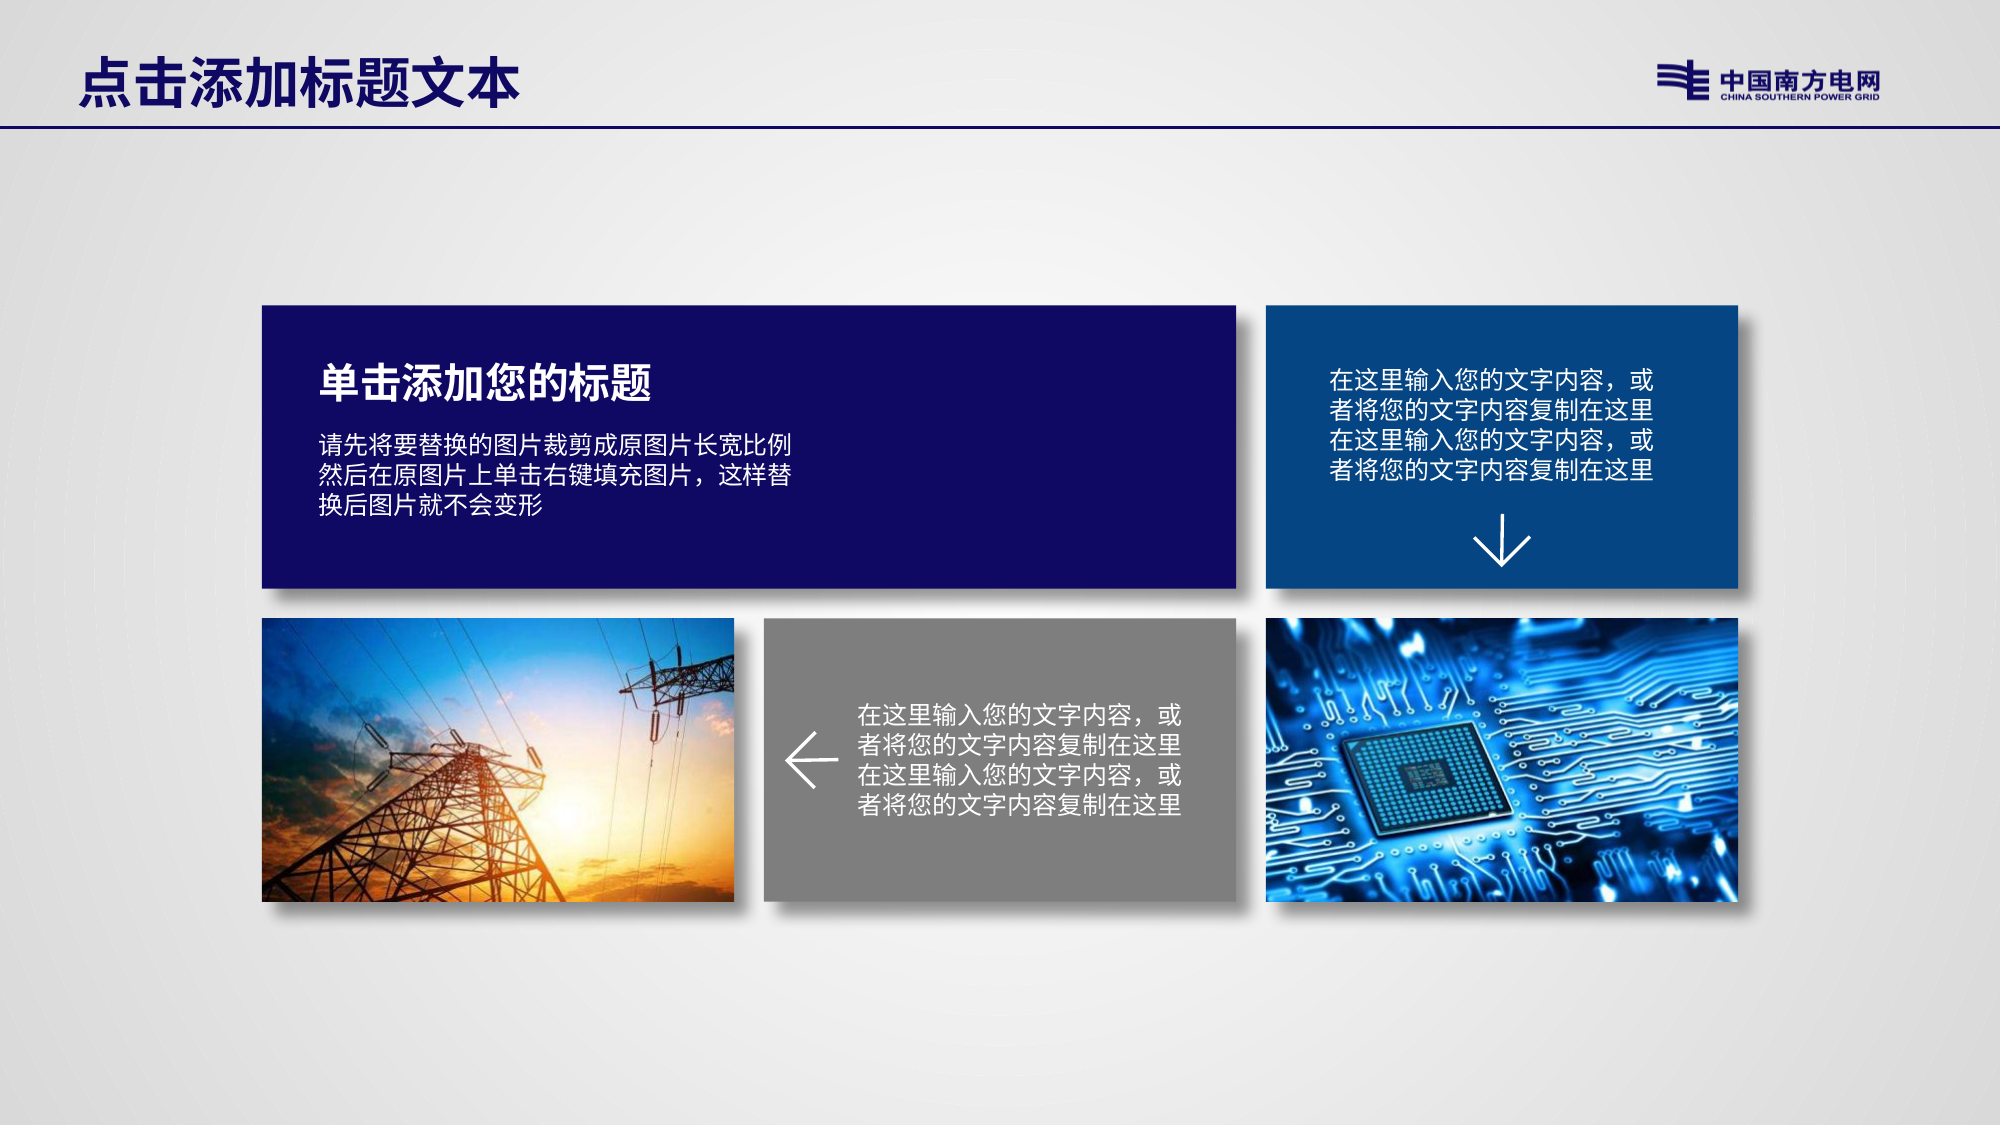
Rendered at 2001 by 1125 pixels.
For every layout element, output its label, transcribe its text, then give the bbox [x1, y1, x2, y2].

text_box 请先将要替换的图片裁剪成原图片长宽比例然后在原图片上单击右键填充图片，这样替换后图片就不会变形 [303, 422, 824, 527]
text_box 在这里输入您的文字内容，或者将您的文字内容复制在这里在这里输入您的文字内容，或者将您的文字内容复制在这里 [843, 691, 1218, 827]
text_box [261, 304, 1237, 590]
picture [1634, 40, 1920, 124]
text_box [1265, 617, 1739, 903]
text_box [261, 617, 735, 903]
text_box 点击添加标题文本 [63, 40, 537, 122]
text_box [1265, 304, 1739, 590]
text_box 在这里输入您的文字内容，或者将您的文字内容复制在这里在这里输入您的文字内容，或者将您的文字内容复制在这里 [1314, 357, 1690, 492]
text_box [763, 617, 1237, 903]
text_box [1472, 513, 1532, 568]
text_box 单击添加您的标题 [303, 349, 824, 415]
text_box [784, 731, 839, 790]
